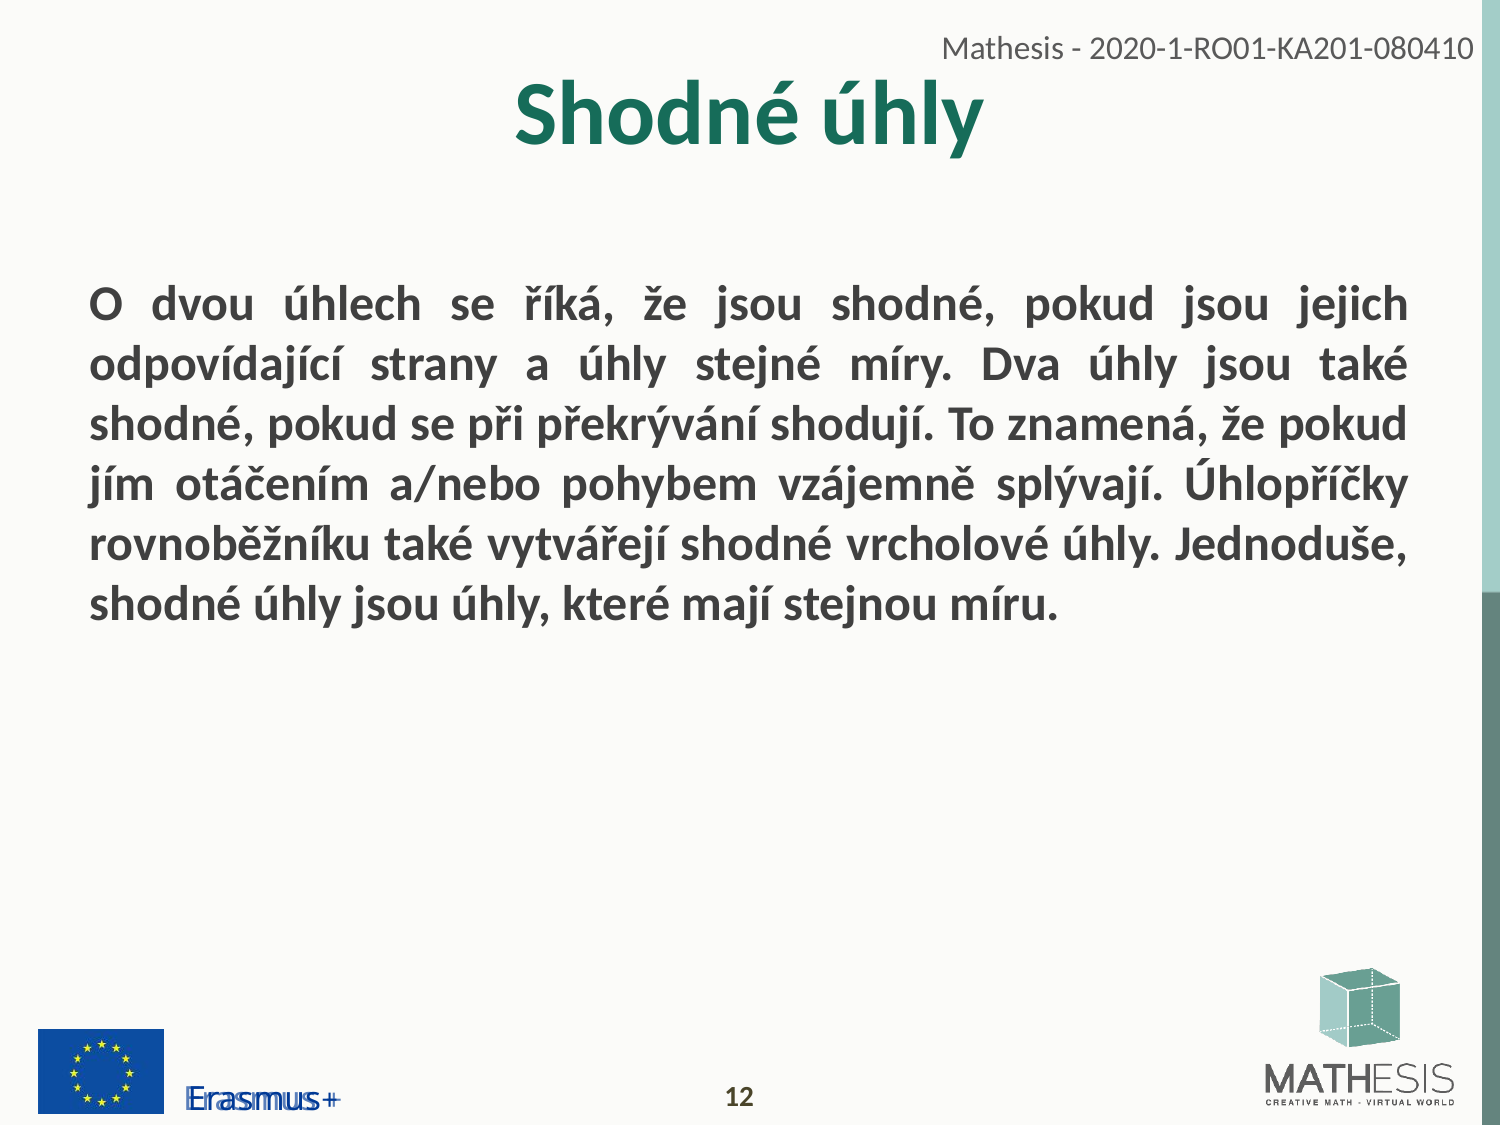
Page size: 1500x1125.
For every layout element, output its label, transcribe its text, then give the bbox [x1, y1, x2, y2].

title Shodné úhly [75, 45, 1425, 233]
picture [38, 1029, 164, 1114]
list O dvou úhlech se říká, že jsou shodné, pokud jsou jejich odpovídající strany a úhly stejné míry. Dva úhly jsou také shodné, pokud se při překrývání shodují. To znamená, že pokud jím otáčením a/nebo pohybem vzájemně splývají. Úhlopříčky rovnoběžníku také vytvářejí shodné vrcholové úhly. Jednoduše, shodné úhly jsou úhly, které mají stejnou míru. [75, 262, 1425, 1005]
